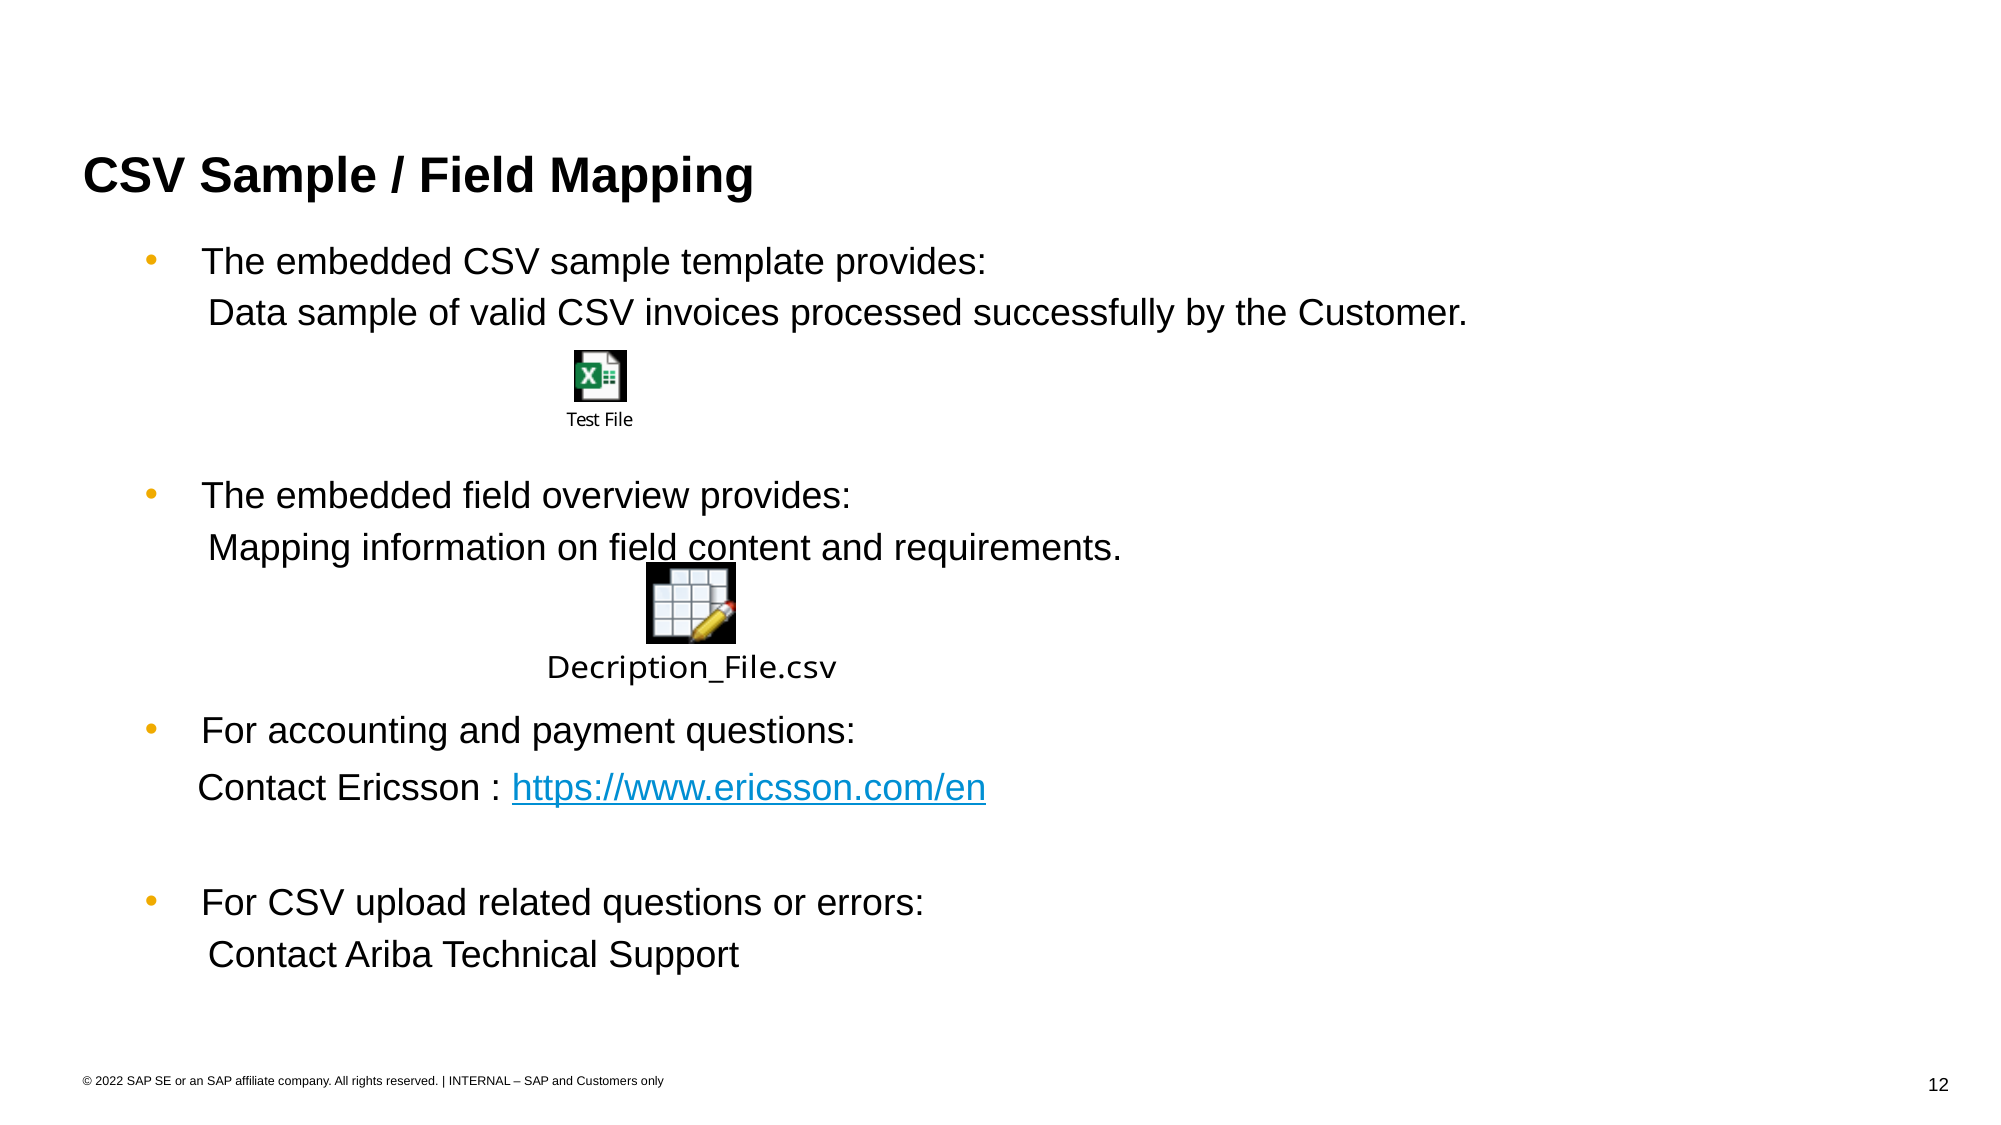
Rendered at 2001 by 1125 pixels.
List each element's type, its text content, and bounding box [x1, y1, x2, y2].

list The embedded CSV sample template provides: Data sample of valid CSV invoices processed successfully by the Customer. The embedded field overview provides: Mapping information on field content and requirements. For accounting and payment questions: Contact Ericsson : https://www.ericsson.com/en For CSV upload related questions or errors: Contact Ariba Technical Support [144, 236, 1947, 1052]
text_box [524, 562, 858, 703]
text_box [524, 349, 676, 477]
title CSV Sample / Field Mapping [82, 82, 1918, 265]
